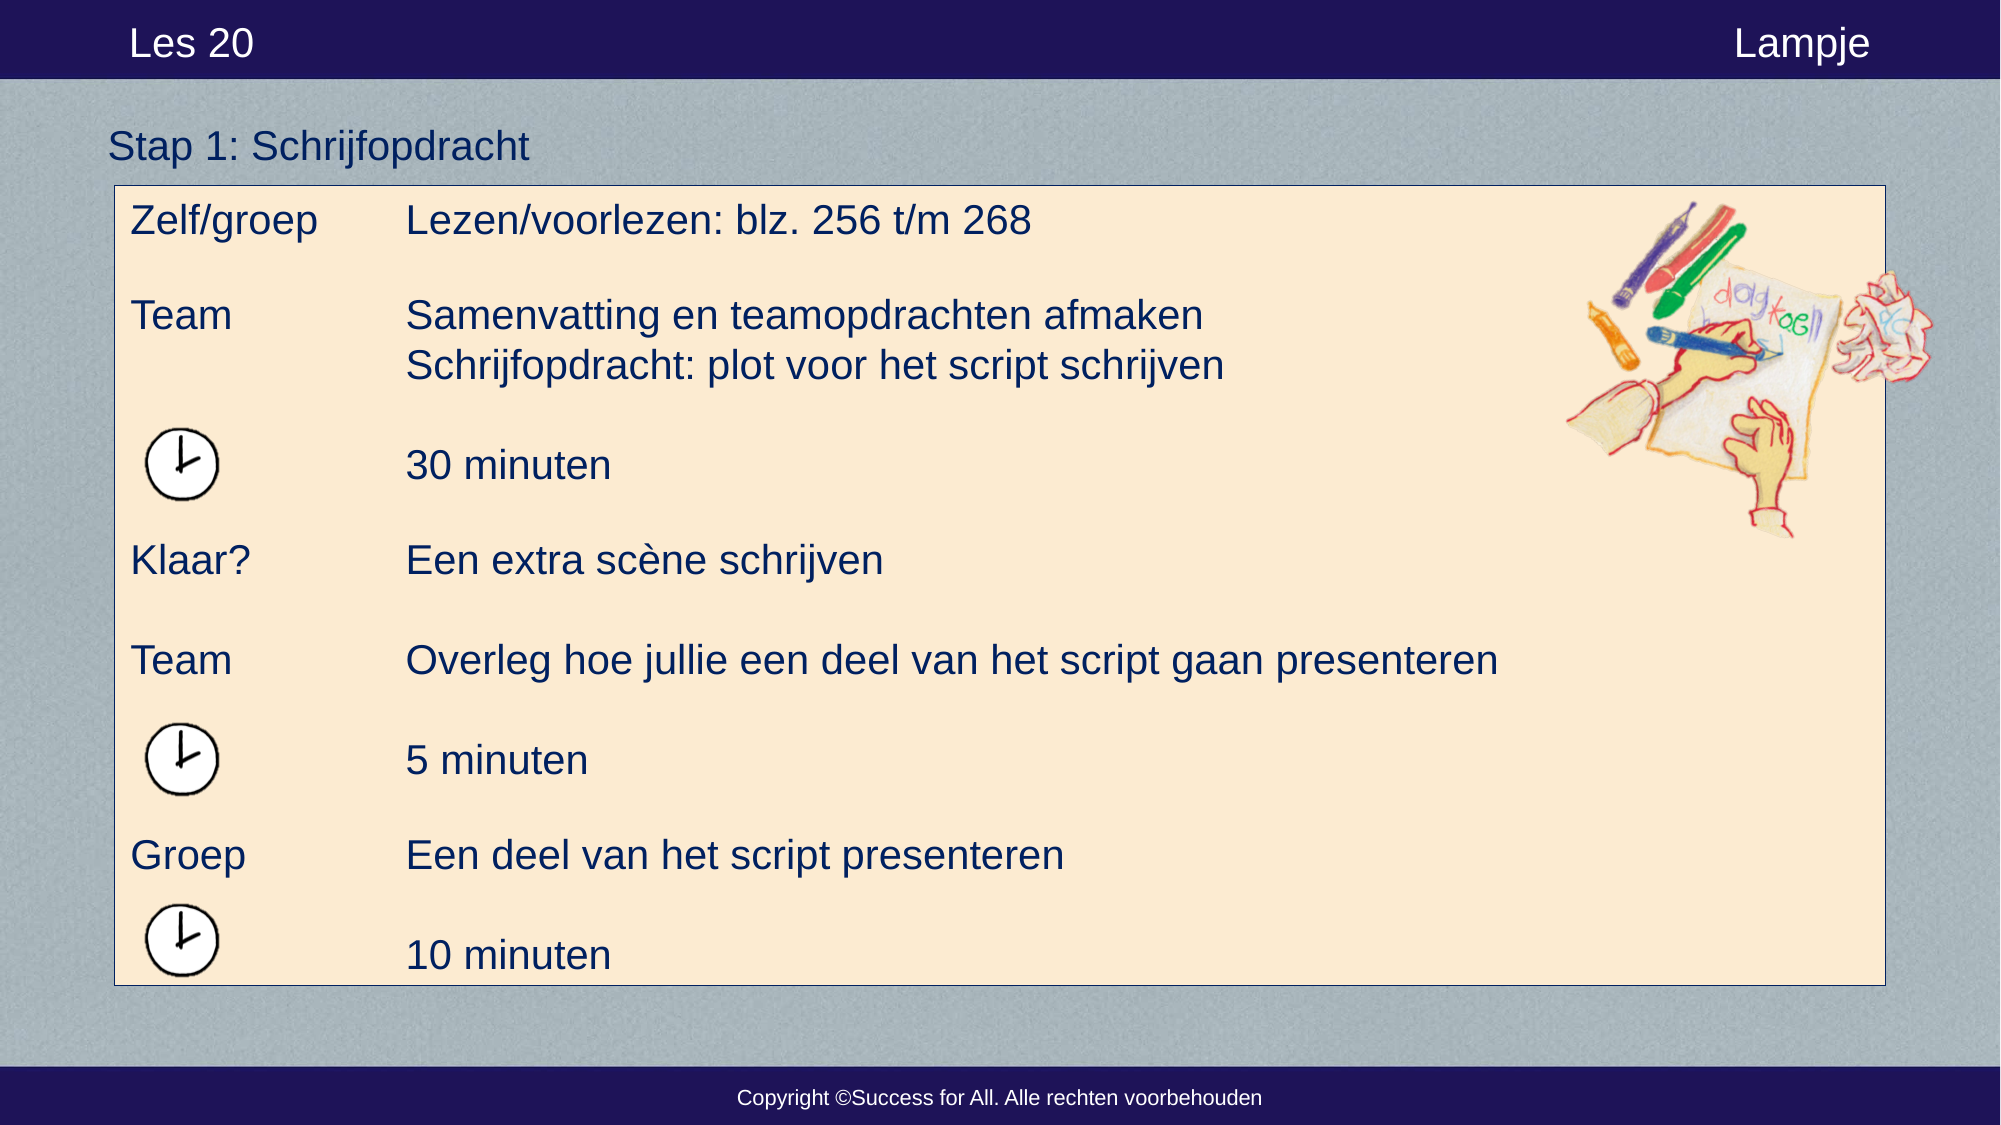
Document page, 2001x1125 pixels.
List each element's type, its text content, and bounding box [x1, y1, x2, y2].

text_box Lampje [999, 8, 1886, 73]
text_box Stap 1: Schrijfopdracht [92, 111, 886, 177]
text_box Les 20 [114, 8, 354, 73]
picture [0, 0, 2001, 1125]
text_box Copyright ©Success for All. Alle rechten voorbehouden [0, 1076, 2000, 1125]
text_box Zelf/groep Lezen/voorlezen: blz. 256 t/m 268 Team Samenvatting en teamopdrachten afmaken Schrijfopdracht: plot voor het script schrijven 30 minuten Klaar? Een extra scène schrijven Team Overleg hoe jullie een deel van het script gaan presenteren 5 minuten Groep Een deel van het script presenteren 10 minuten [114, 185, 1886, 986]
